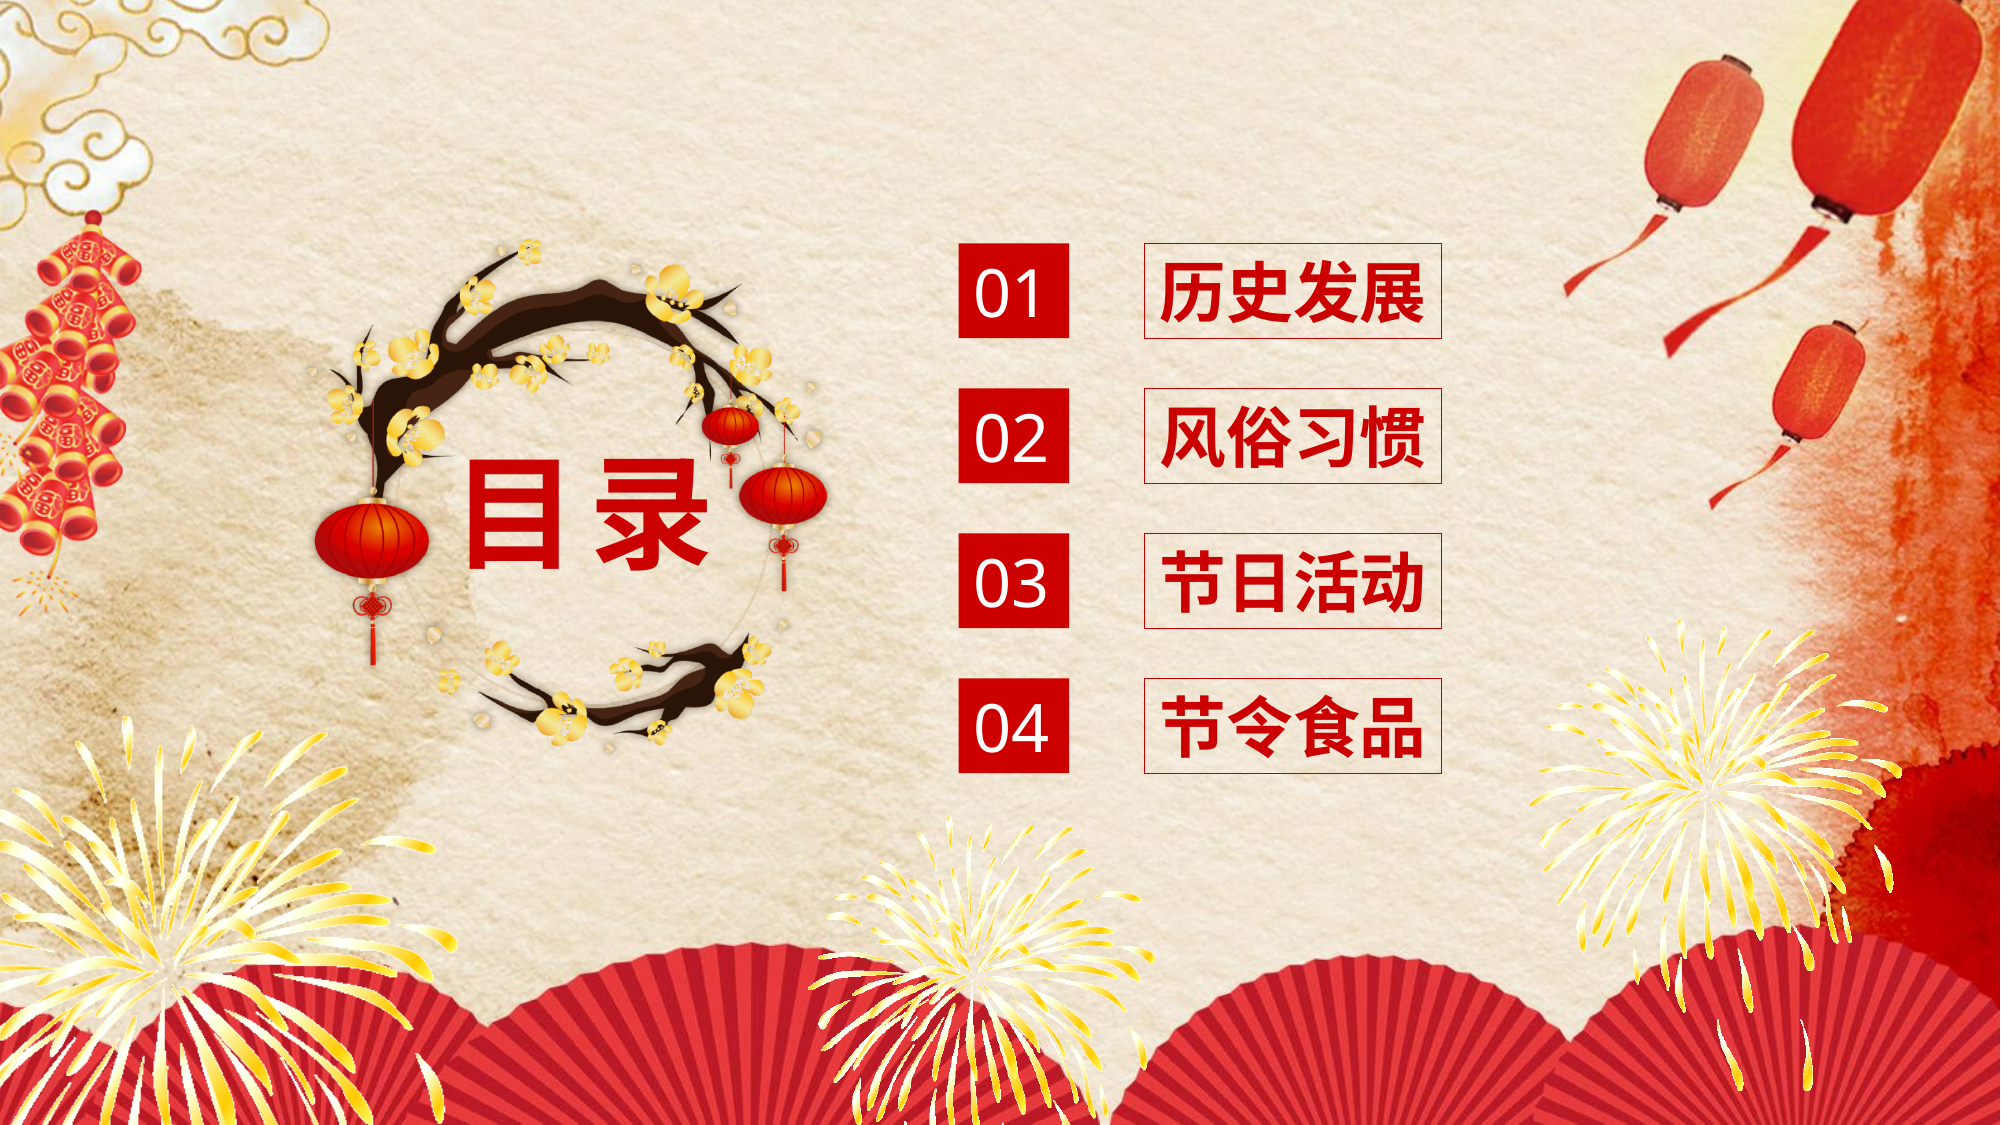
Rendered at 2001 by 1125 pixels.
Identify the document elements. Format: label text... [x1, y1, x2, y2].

text_box 01 [958, 243, 1070, 339]
text_box 历史发展 [1144, 243, 1442, 339]
text_box 节令食品 [1144, 678, 1442, 774]
picture [0, 0, 2000, 1125]
text_box 风俗习惯 [1144, 388, 1442, 484]
text_box 节日活动 [1144, 533, 1442, 629]
text_box 04 [958, 678, 1070, 774]
text_box 03 [958, 533, 1070, 629]
text_box 02 [958, 388, 1070, 484]
